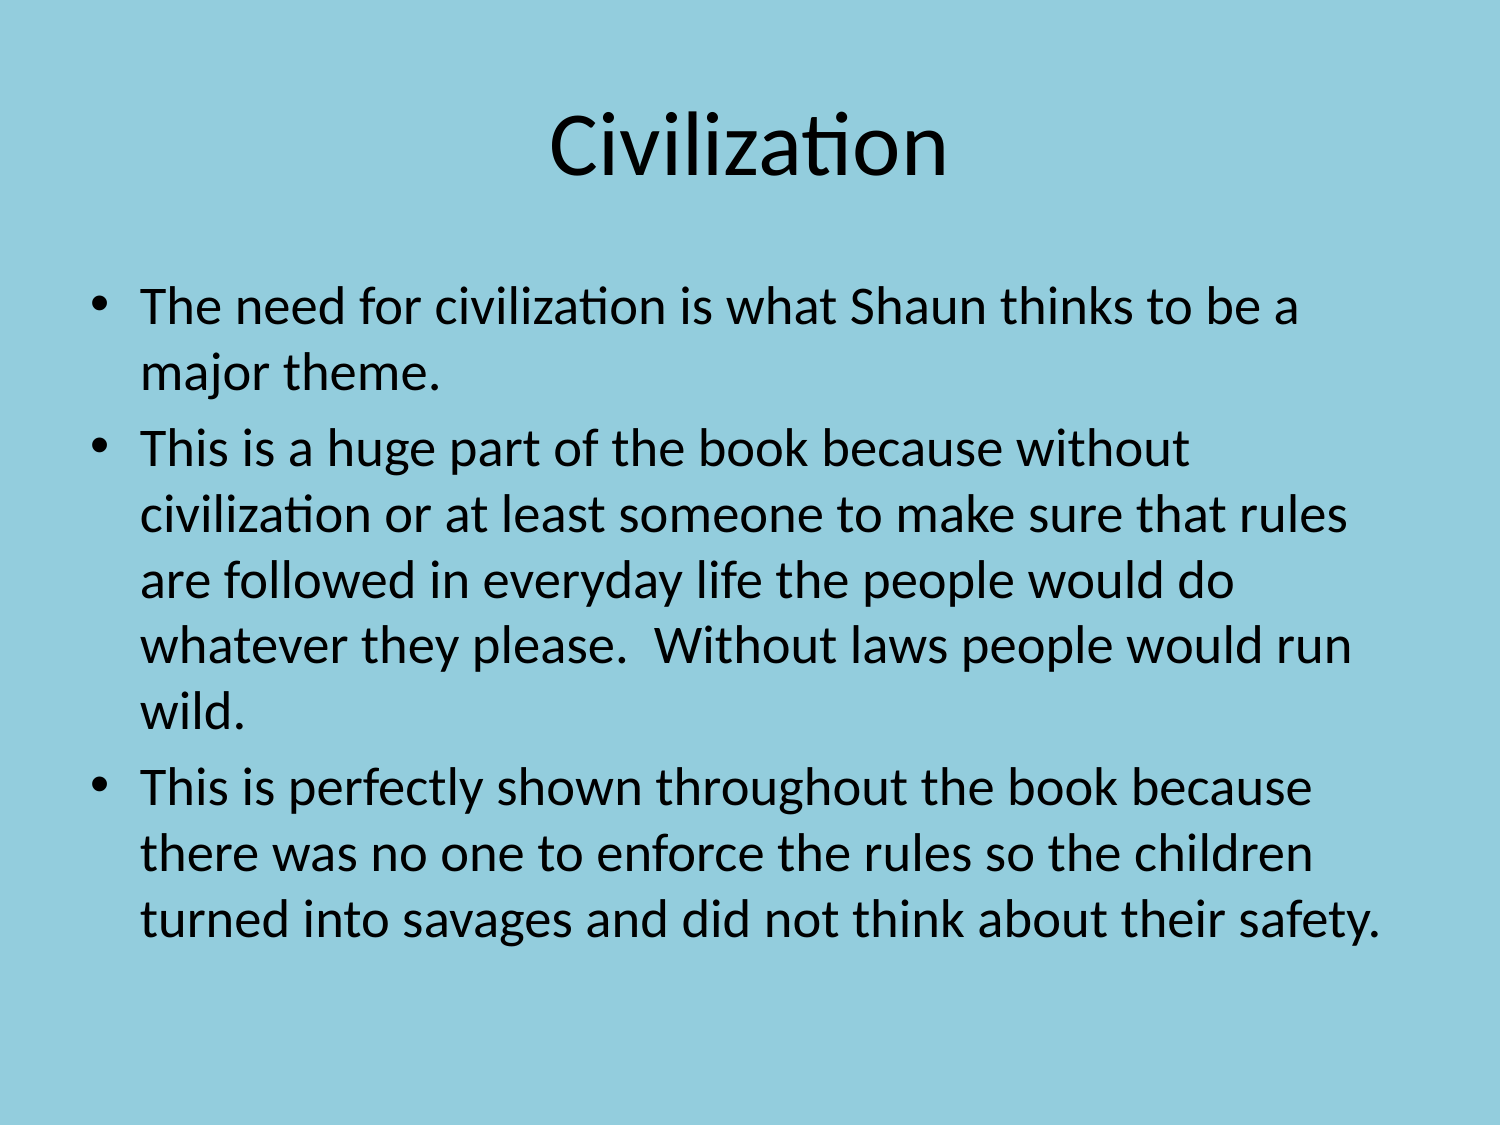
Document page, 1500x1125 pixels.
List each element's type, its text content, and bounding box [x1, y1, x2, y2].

list The need for civilization is what Shaun thinks to be a major theme. This is a huge part of the book because without civilization or at least someone to make sure that rules are followed in everyday life the people would do whatever they please. Without laws people would run wild. This is perfectly shown throughout the book because there was no one to enforce the rules so the children turned into savages and did not think about their safety. [75, 262, 1425, 1005]
title Civilization [75, 45, 1425, 233]
